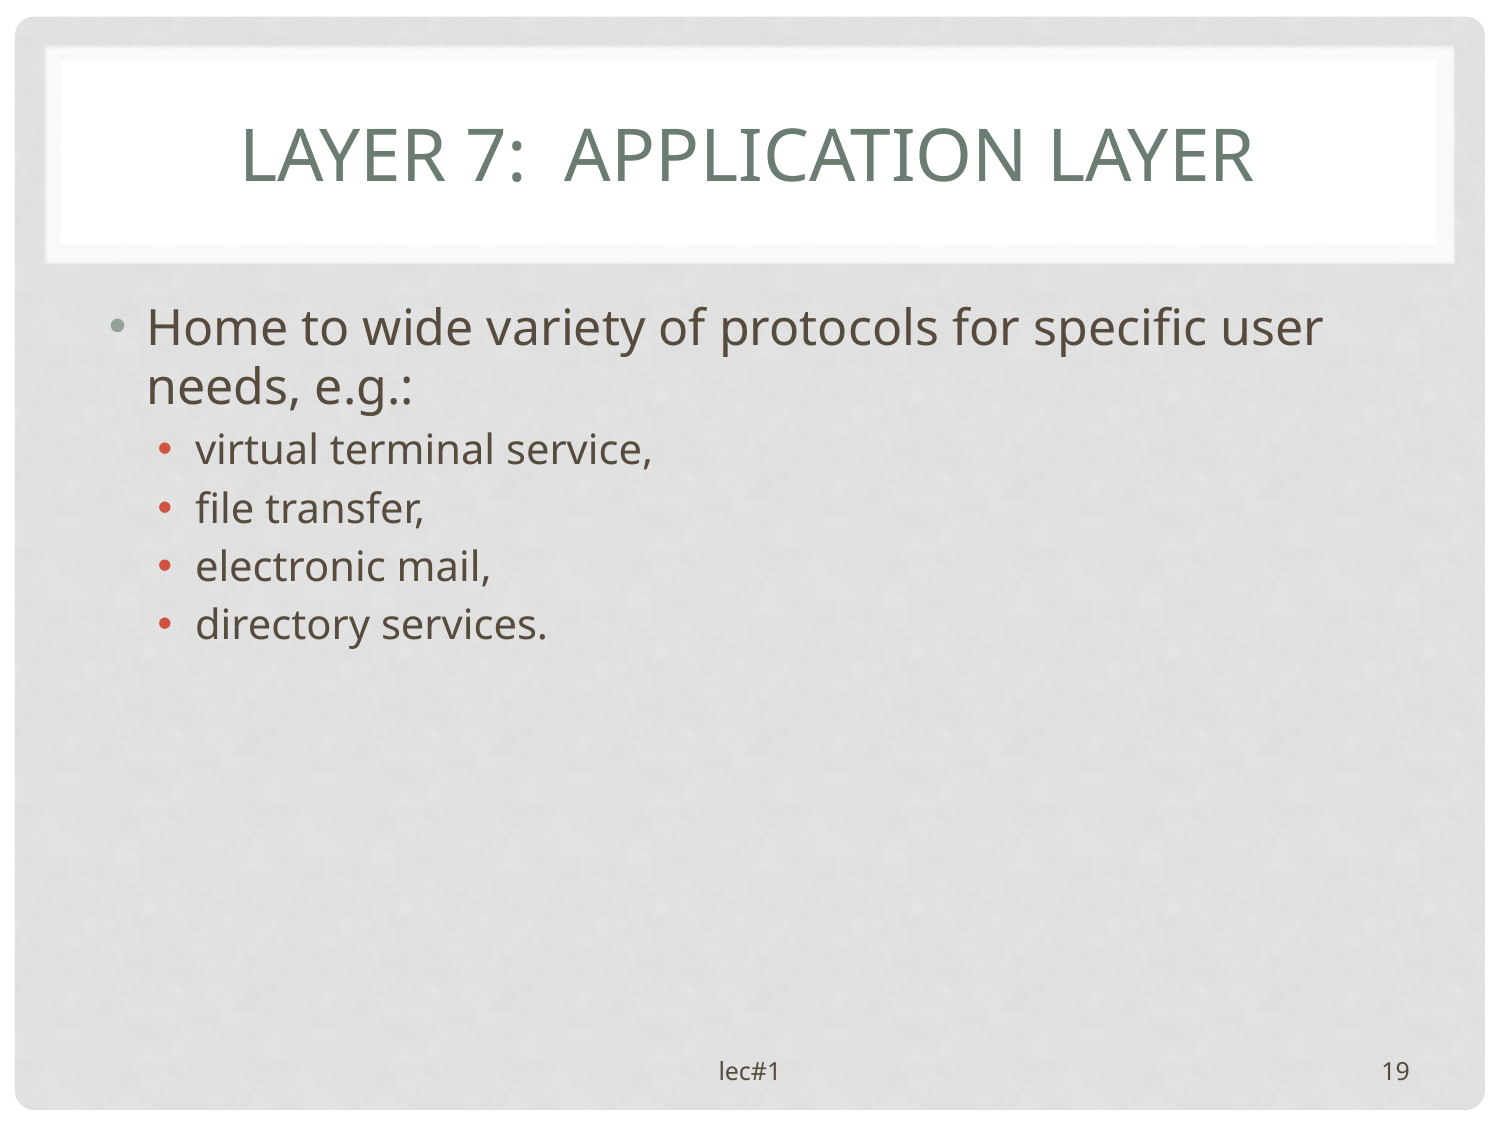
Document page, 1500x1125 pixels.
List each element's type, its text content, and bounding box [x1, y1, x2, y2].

footer lec#1 [512, 1042, 988, 1103]
title Layer 7: Application Layer [69, 66, 1425, 238]
list Home to wide variety of protocols for specific user needs, e.g.: virtual terminal service, file transfer, electronic mail, directory services. [75, 287, 1425, 1005]
slide_number 19 [1074, 1042, 1425, 1103]
